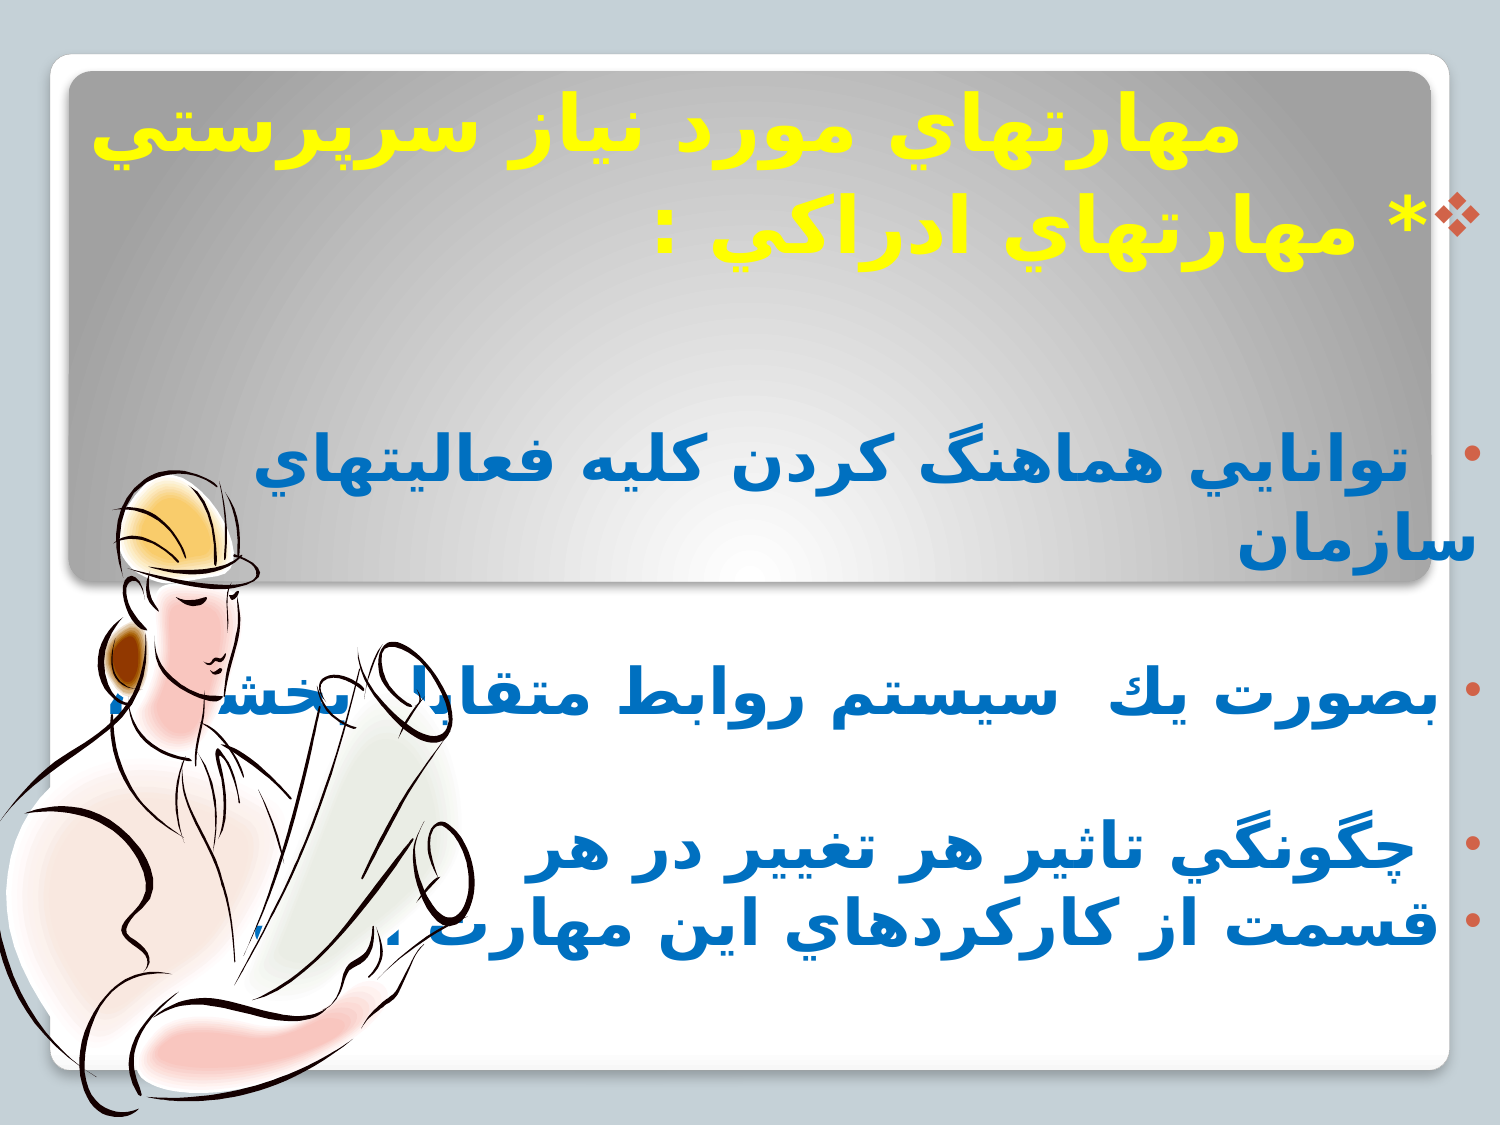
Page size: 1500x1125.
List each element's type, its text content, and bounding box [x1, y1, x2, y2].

title مهارتهاي مورد نياز سرپرستي [0, 0, 1500, 174]
subtitle * مهارتهاي ادراكي : توانايي هماهنگ كردن كليه فعاليتهاي سازمان بصورت يك سيستم روابط متقابل بخشها ، چگونگي تاثير هر تغيير در هر قسمت از كاركردهاي اين مهارت است . [0, 174, 1500, 1125]
picture [0, 437, 476, 1125]
